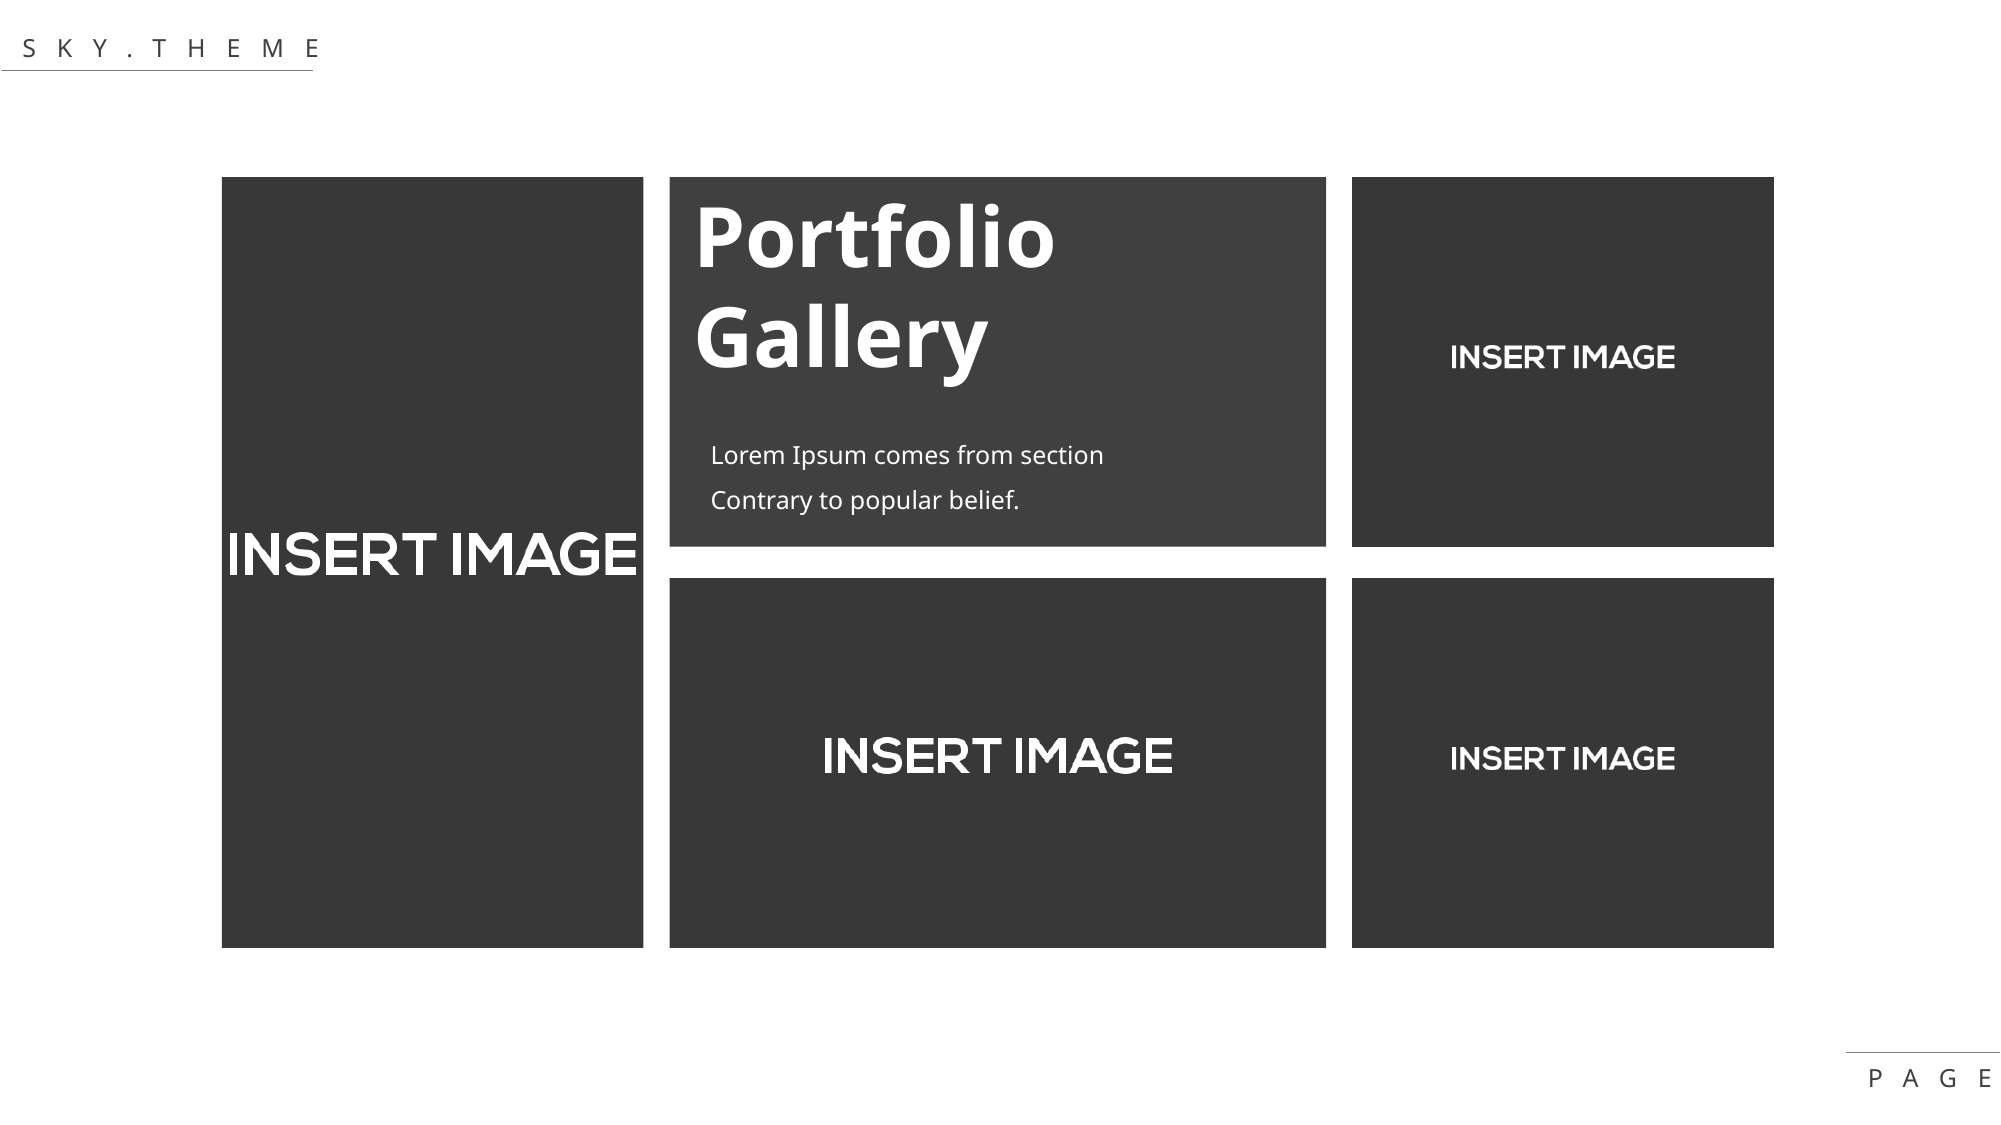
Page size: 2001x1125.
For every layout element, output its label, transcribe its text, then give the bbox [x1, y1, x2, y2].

picture [221, 177, 644, 948]
picture [1352, 578, 1774, 948]
text_box [669, 176, 1327, 548]
text_box Portfolio Gallery [678, 177, 1072, 392]
picture [1352, 177, 1774, 547]
picture [669, 578, 1327, 948]
text_box Lorem Ipsum comes from section Contrary to popular belief. [695, 417, 1226, 522]
